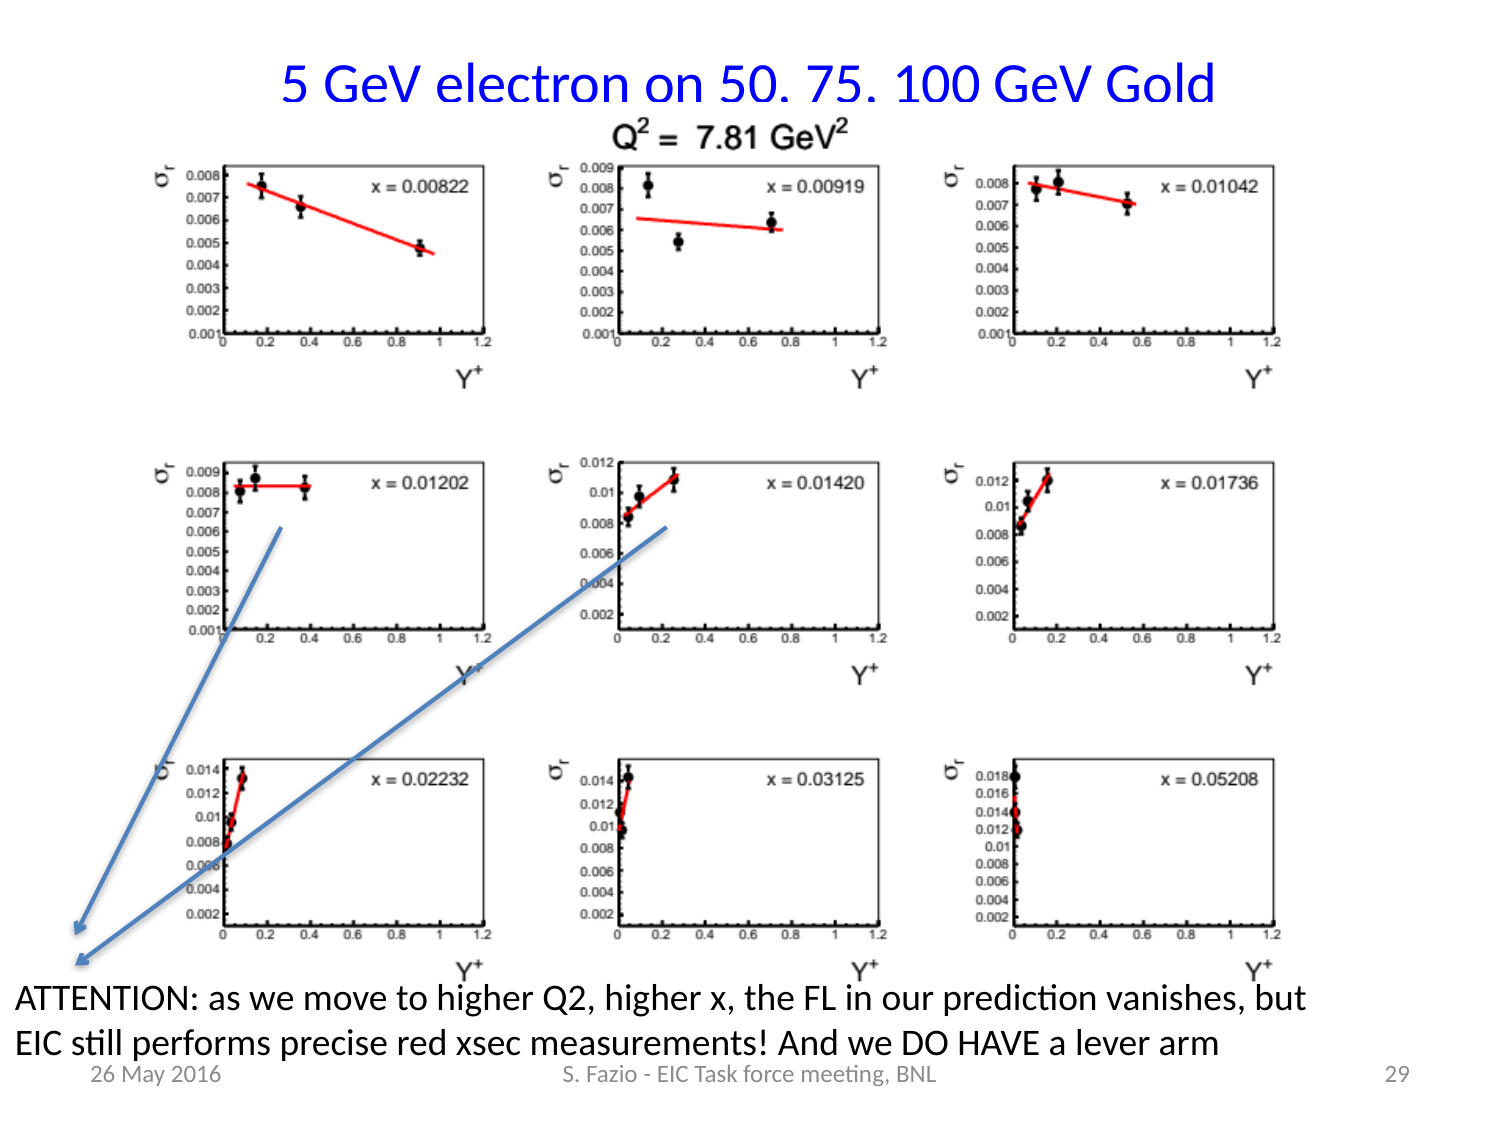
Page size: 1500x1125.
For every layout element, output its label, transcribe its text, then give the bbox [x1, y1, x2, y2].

slide_number 29 [1074, 1042, 1425, 1103]
text_box ATTENTION: as we move to higher Q2, higher x, the FL in our prediction vanishes, but EIC still performs precise red xsec measurements! And we DO HAVE a lever arm [0, 965, 1353, 1071]
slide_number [75, 1071, 425, 1103]
text_box 5 GeV electron on 50, 75, 100 GeV Gold [265, 37, 1233, 100]
picture [138, 102, 1321, 988]
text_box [74, 526, 282, 936]
footer S. Fazio - EIC Task force meeting, BNL [512, 1071, 988, 1103]
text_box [74, 526, 667, 966]
